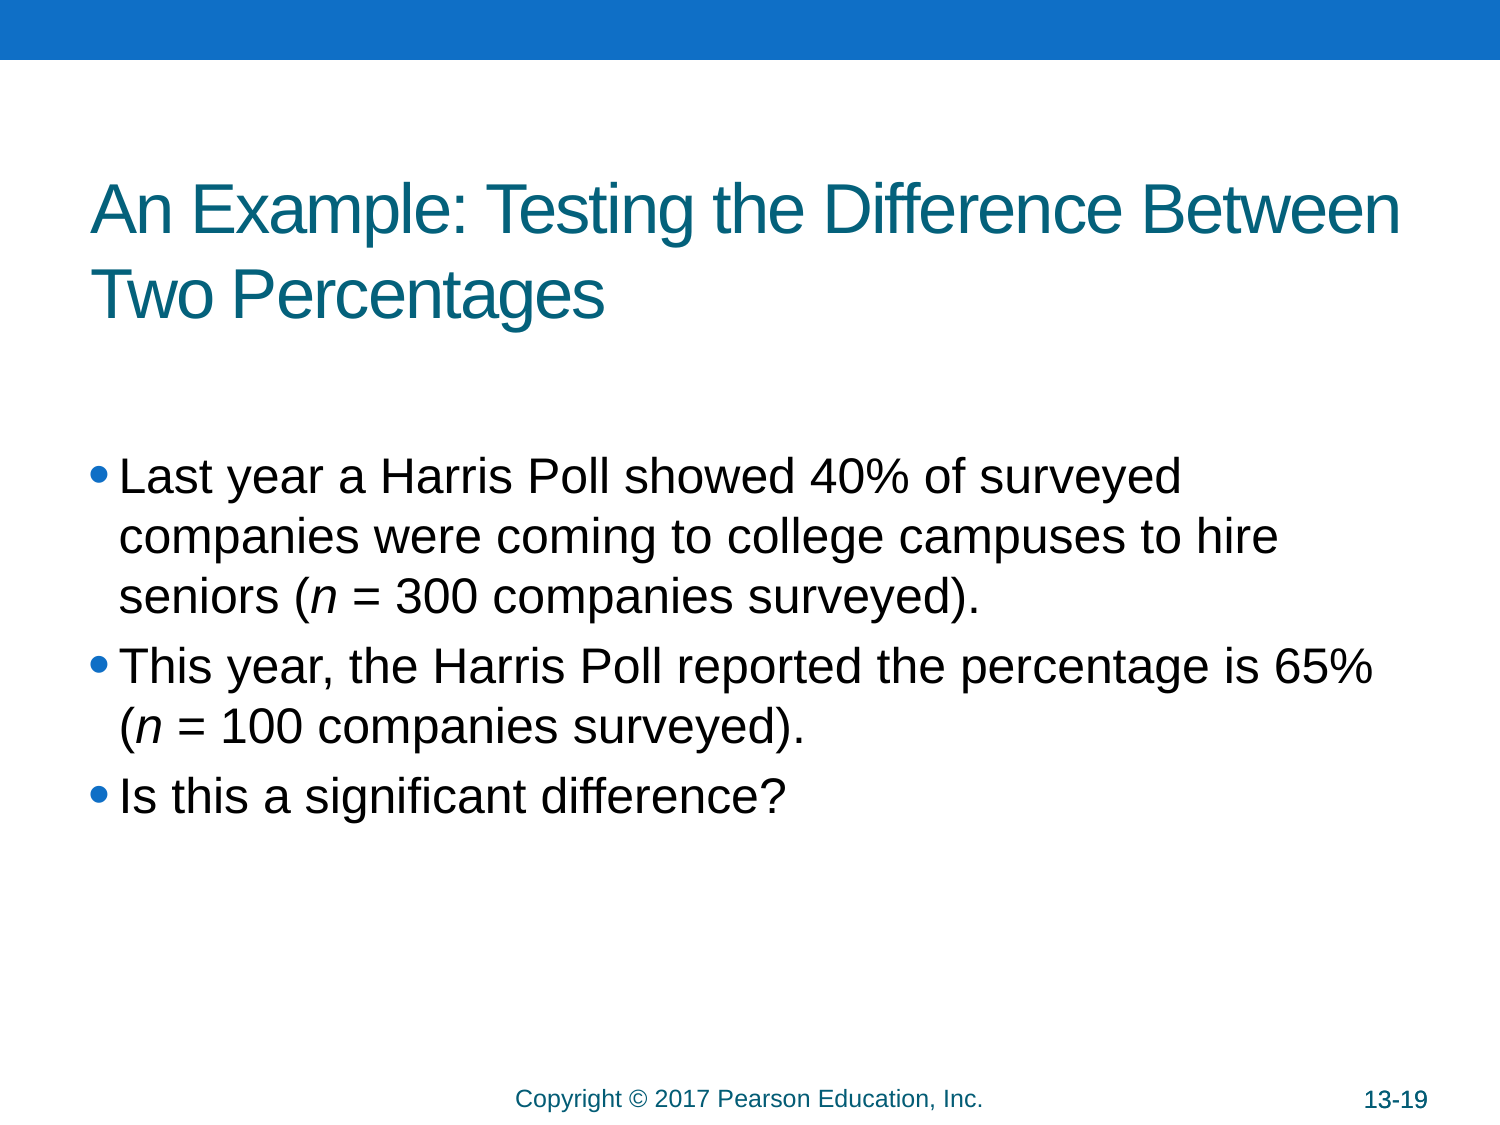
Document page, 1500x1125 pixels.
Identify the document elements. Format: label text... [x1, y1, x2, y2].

picture [641, 1100, 647, 1107]
title An Example: Testing the Difference Between Two Percentages [75, 154, 1425, 342]
list Last year a Harris Poll showed 40% of surveyed companies were coming to college campuses to hire seniors (n = 300 companies surveyed). This year, the Harris Poll reported the percentage is 65% (n = 100 companies surveyed). Is this a significant difference? [73, 366, 1424, 1087]
